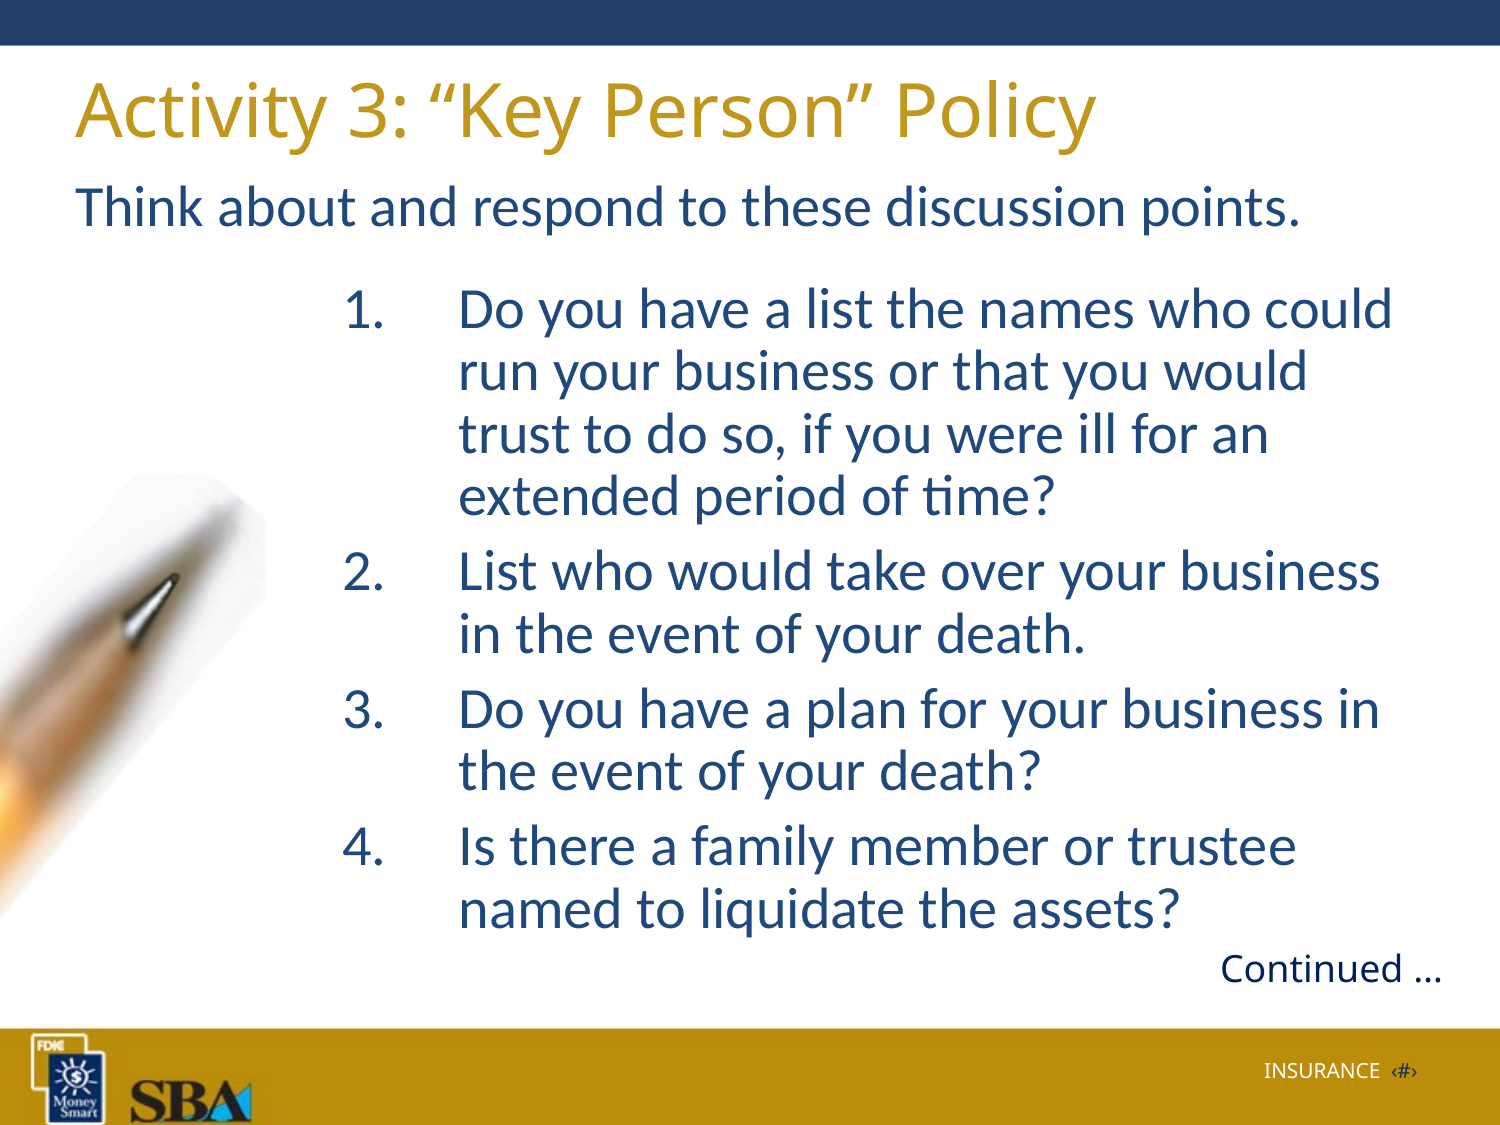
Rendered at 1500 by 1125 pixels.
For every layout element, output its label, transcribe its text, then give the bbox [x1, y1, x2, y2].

text_box Do you have a list the names who could run your business or that you would trust to do so, if you were ill for an extended period of time? List who would take over your business in the event of your death. Do you have a plan for your business in the event of your death? Is there a family member or trustee named to liquidate the assets? [334, 270, 1425, 948]
title Activity 3: “Key Person” Policy [74, 61, 1426, 163]
picture [0, 0, 1500, 1125]
text_box Continued … [1212, 937, 1451, 998]
list Think about and respond to these discussion points. [74, 167, 1426, 869]
